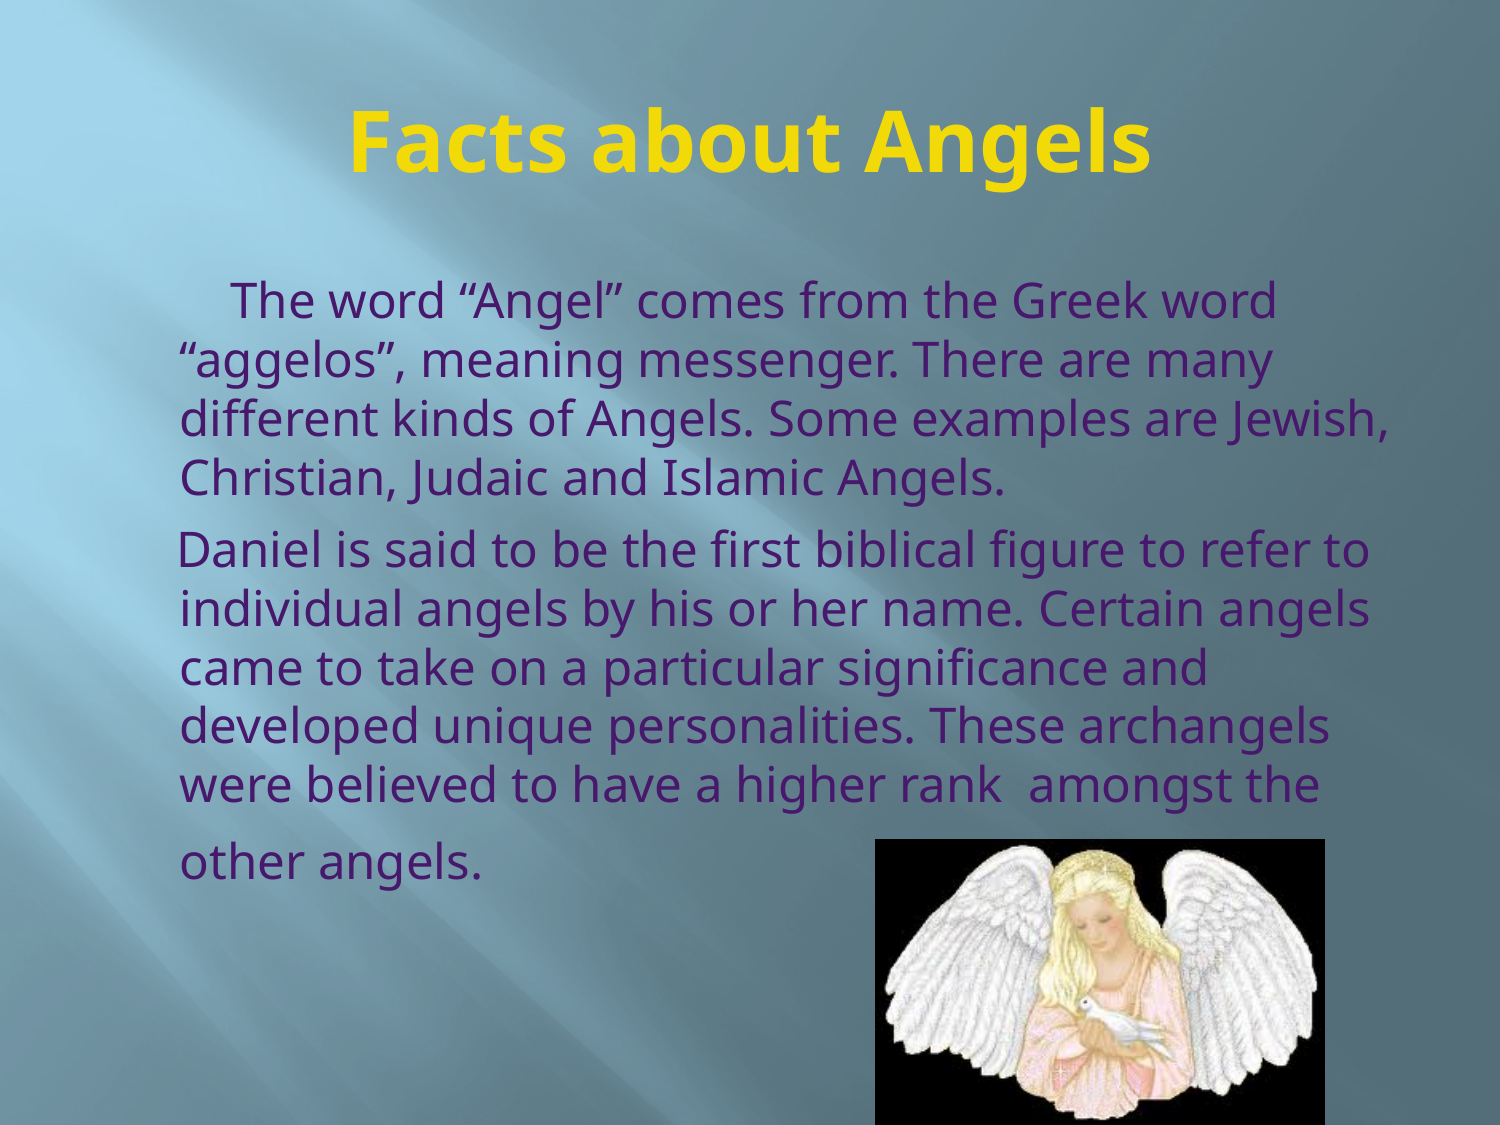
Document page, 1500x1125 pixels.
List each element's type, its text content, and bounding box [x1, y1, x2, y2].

picture [874, 839, 1326, 1125]
list The word “Angel” comes from the Greek word “aggelos”, meaning messenger. There are many different kinds of Angels. Some examples are Jewish, Christian, Judaic and Islamic Angels. Daniel is said to be the first biblical figure to refer to individual angels by his or her name. Certain angels came to take on a particular significance and developed unique personalities. These archangels were believed to have a higher rank amongst the other angels. [75, 262, 1425, 1035]
title Facts about Angels [75, 45, 1425, 233]
